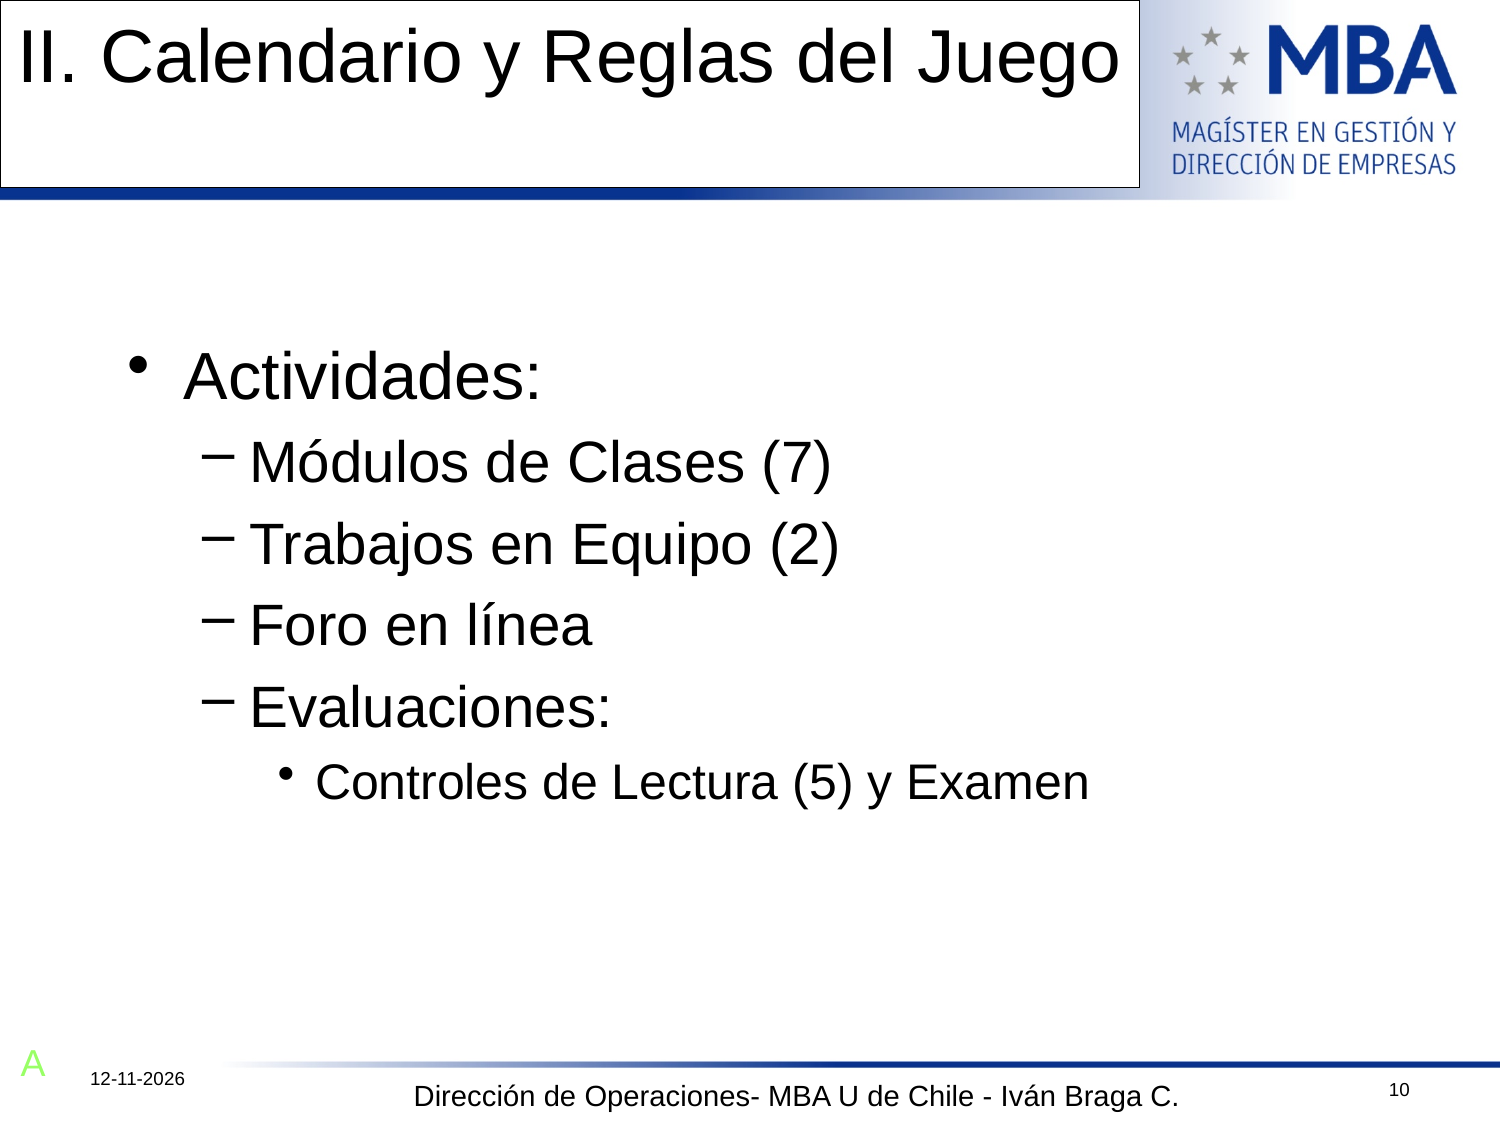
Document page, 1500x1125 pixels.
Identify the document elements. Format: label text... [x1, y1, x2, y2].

text_box A [5, 1031, 61, 1092]
title II. Calendario y Reglas del Juego [0, 0, 1140, 188]
list Actividades: Módulos de Clases (7) Trabajos en Equipo (2) Foro en línea Evaluaciones: Controles de Lectura (5) y Examen [112, 324, 1459, 1000]
footer [501, 1070, 1034, 1125]
picture [0, 0, 1500, 1125]
slide_number 10 [1234, 1070, 1426, 1125]
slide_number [74, 1058, 426, 1103]
